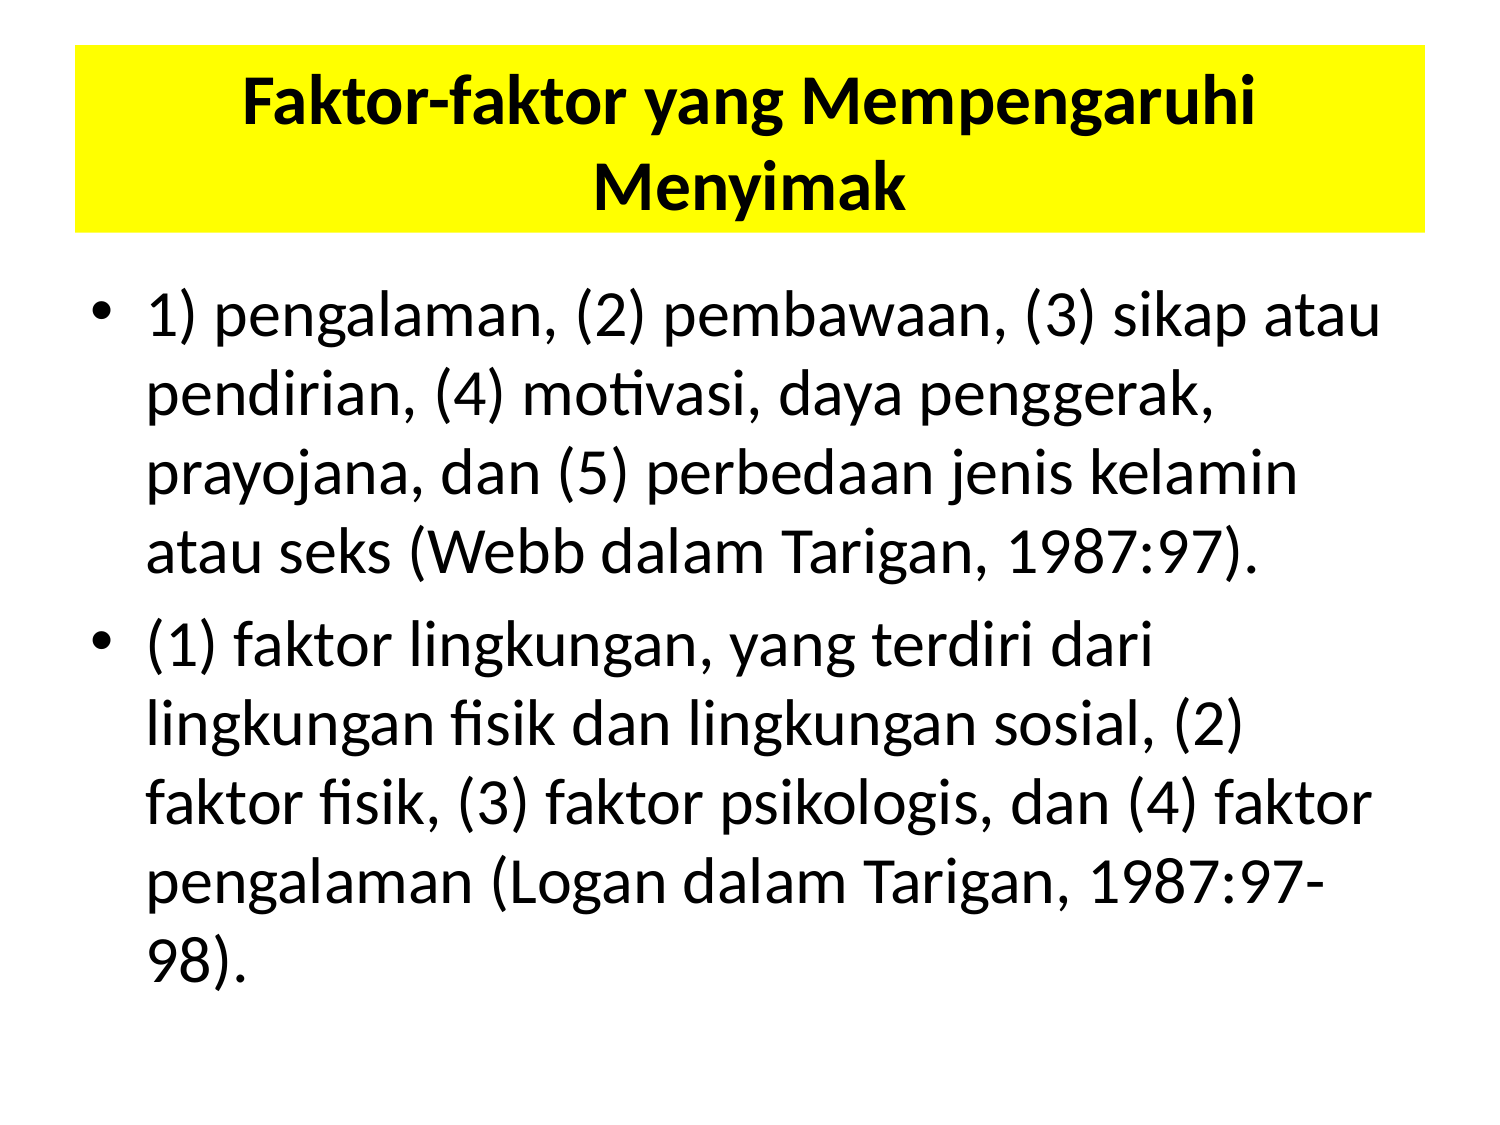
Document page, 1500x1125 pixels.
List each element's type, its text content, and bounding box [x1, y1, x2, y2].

title Faktor-faktor yang Mempengaruhi Menyimak [75, 45, 1425, 233]
list 1) pengalaman, (2) pembawaan, (3) sikap atau pendirian, (4) motivasi, daya penggerak, prayojana, dan (5) perbedaan jenis kelamin atau seks (Webb dalam Tarigan, 1987:97). (1) faktor lingkungan, yang terdiri dari lingkungan fisik dan lingkungan sosial, (2) faktor fisik, (3) faktor psikologis, dan (4) faktor pengalaman (Logan dalam Tarigan, 1987:97-98). [75, 262, 1425, 1005]
